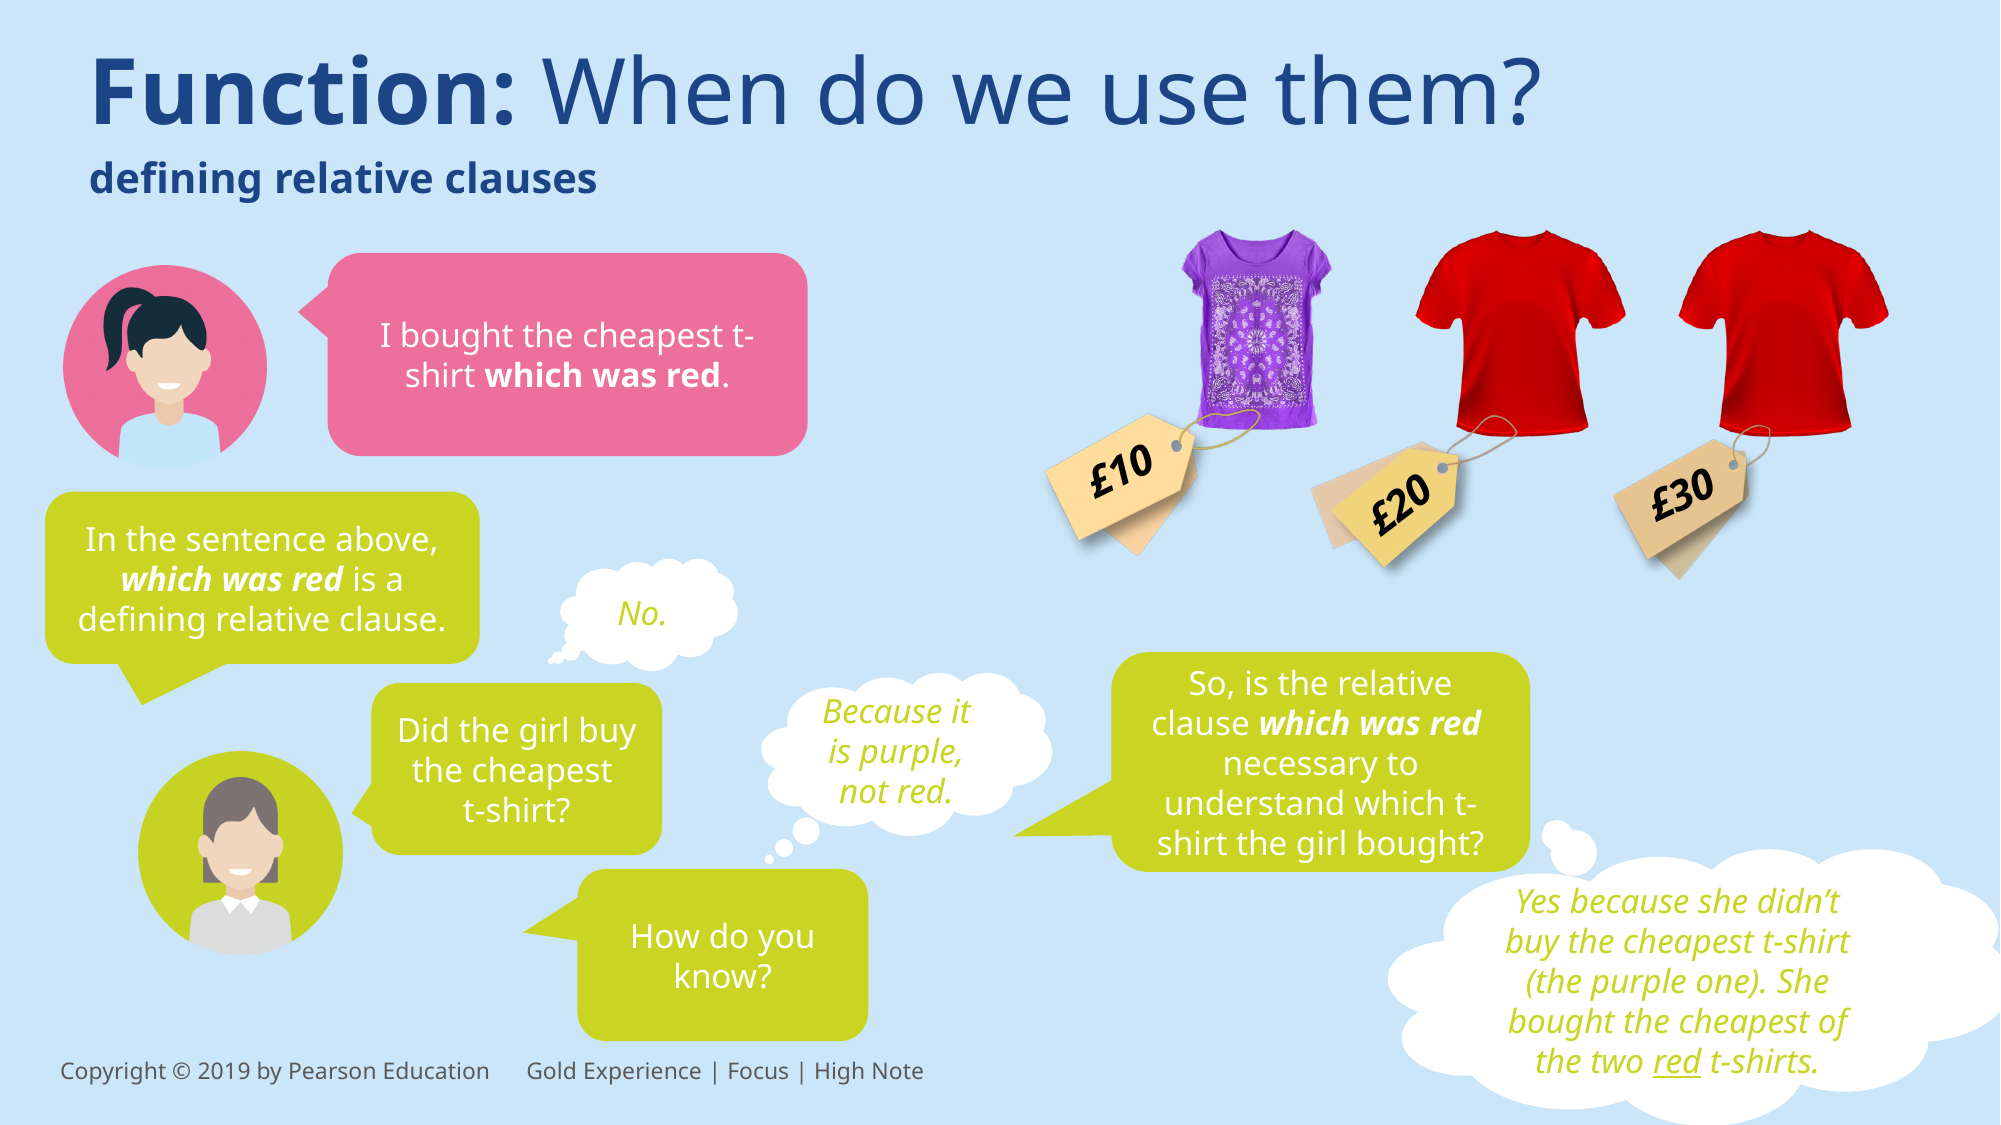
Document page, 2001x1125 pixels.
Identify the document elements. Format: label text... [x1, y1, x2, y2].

text_box In the sentence above, which was red is a defining relative clause. [43, 489, 482, 708]
title Function: When do we use them? [73, 37, 1879, 253]
text_box Yes because she didn’t buy the cheapest t-shirt (the purple one). She bought the cheapest of the two red t-shirts. [1387, 820, 2000, 1125]
picture [1599, 229, 1889, 592]
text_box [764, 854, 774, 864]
text_box Did the girl buy the cheapest t-shirt? [349, 680, 665, 858]
text_box No. [548, 558, 738, 672]
footer Copyright © 2019 by Pearson Education Gold Experience | Focus | High Note [45, 1040, 1084, 1101]
text_box I bought the cheapest t-shirt which was red. [295, 250, 810, 459]
text_box So, is the relative clause which was red necessary to understand which t-shirt the girl bought? [1010, 650, 1533, 874]
picture [138, 751, 343, 956]
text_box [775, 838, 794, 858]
picture [63, 264, 268, 469]
picture [1028, 229, 1626, 595]
list defining relative clauses [73, 150, 1445, 271]
text_box Because it is purple, not red. [761, 673, 1053, 845]
text_box How do you know? [520, 866, 871, 1040]
